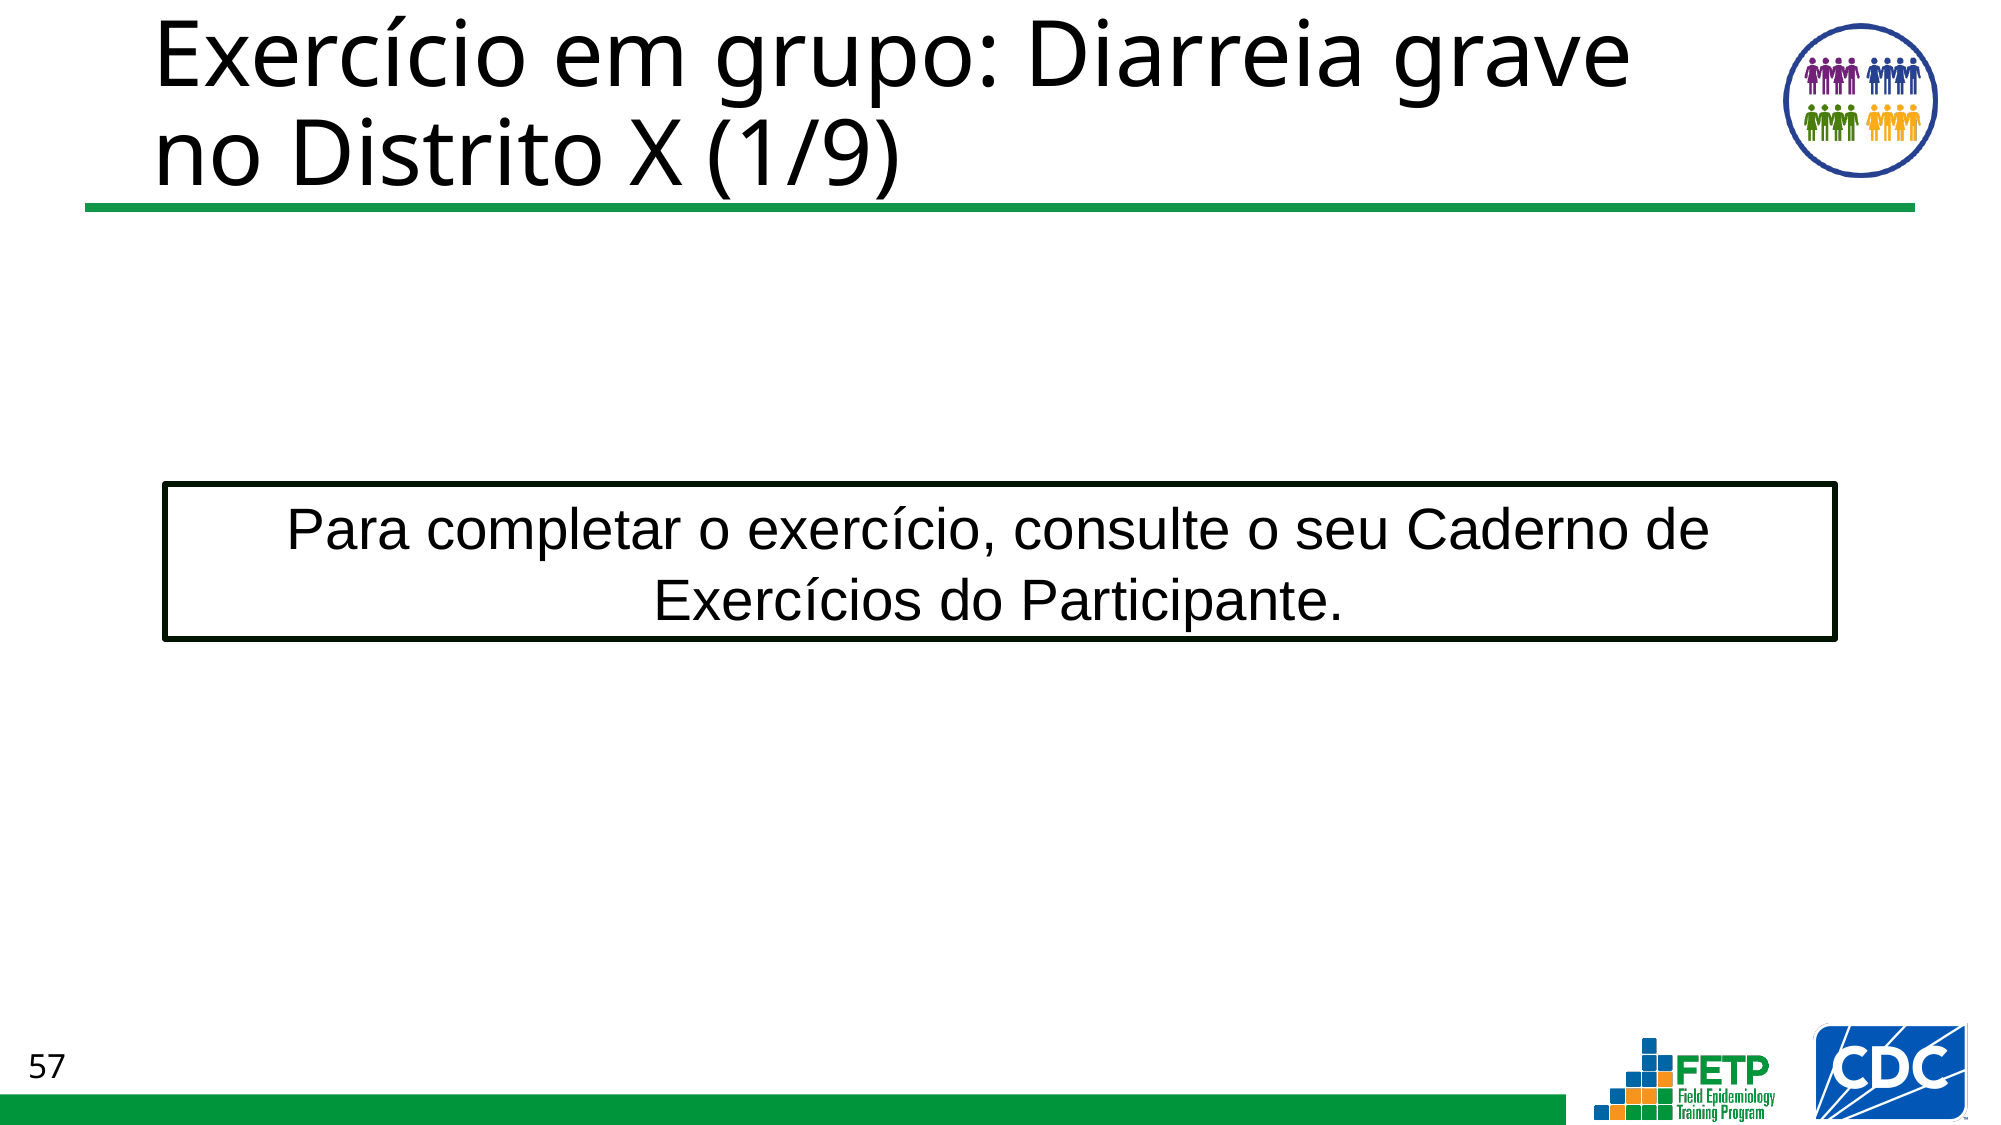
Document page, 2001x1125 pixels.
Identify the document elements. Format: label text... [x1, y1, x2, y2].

picture [1813, 1023, 1968, 1122]
title Exercício em grupo: Diarreia grave no Distrito X (1/9) [137, 0, 1738, 207]
picture [1594, 1038, 1775, 1122]
picture [1783, 23, 1938, 178]
